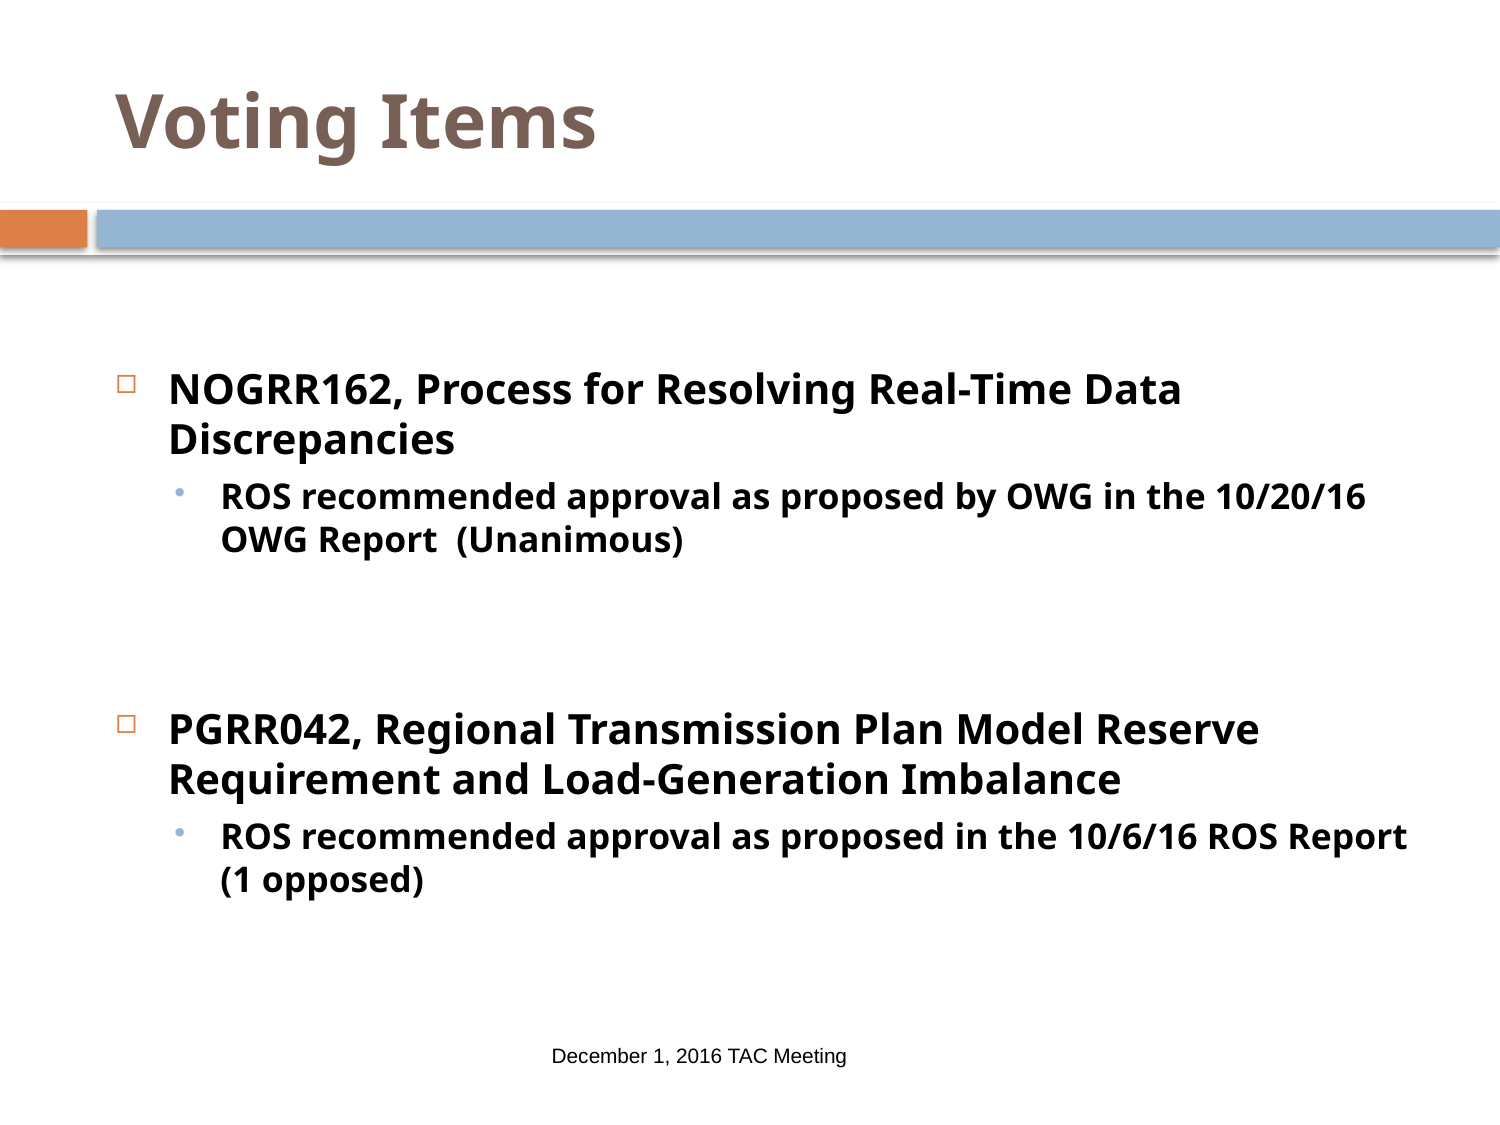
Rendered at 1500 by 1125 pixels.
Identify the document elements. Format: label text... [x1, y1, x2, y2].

footer December 1, 2016 TAC Meeting [99, 1025, 862, 1085]
title Voting Items [100, 37, 1439, 201]
list NOGRR162, Process for Resolving Real-Time Data Discrepancies ROS recommended approval as proposed by OWG in the 10/20/16 OWG Report (Unanimous) PGRR042, Regional Transmission Plan Model Reserve Requirement and Load-Generation Imbalance ROS recommended approval as proposed in the 10/6/16 ROS Report (1 opposed) [100, 297, 1439, 1001]
